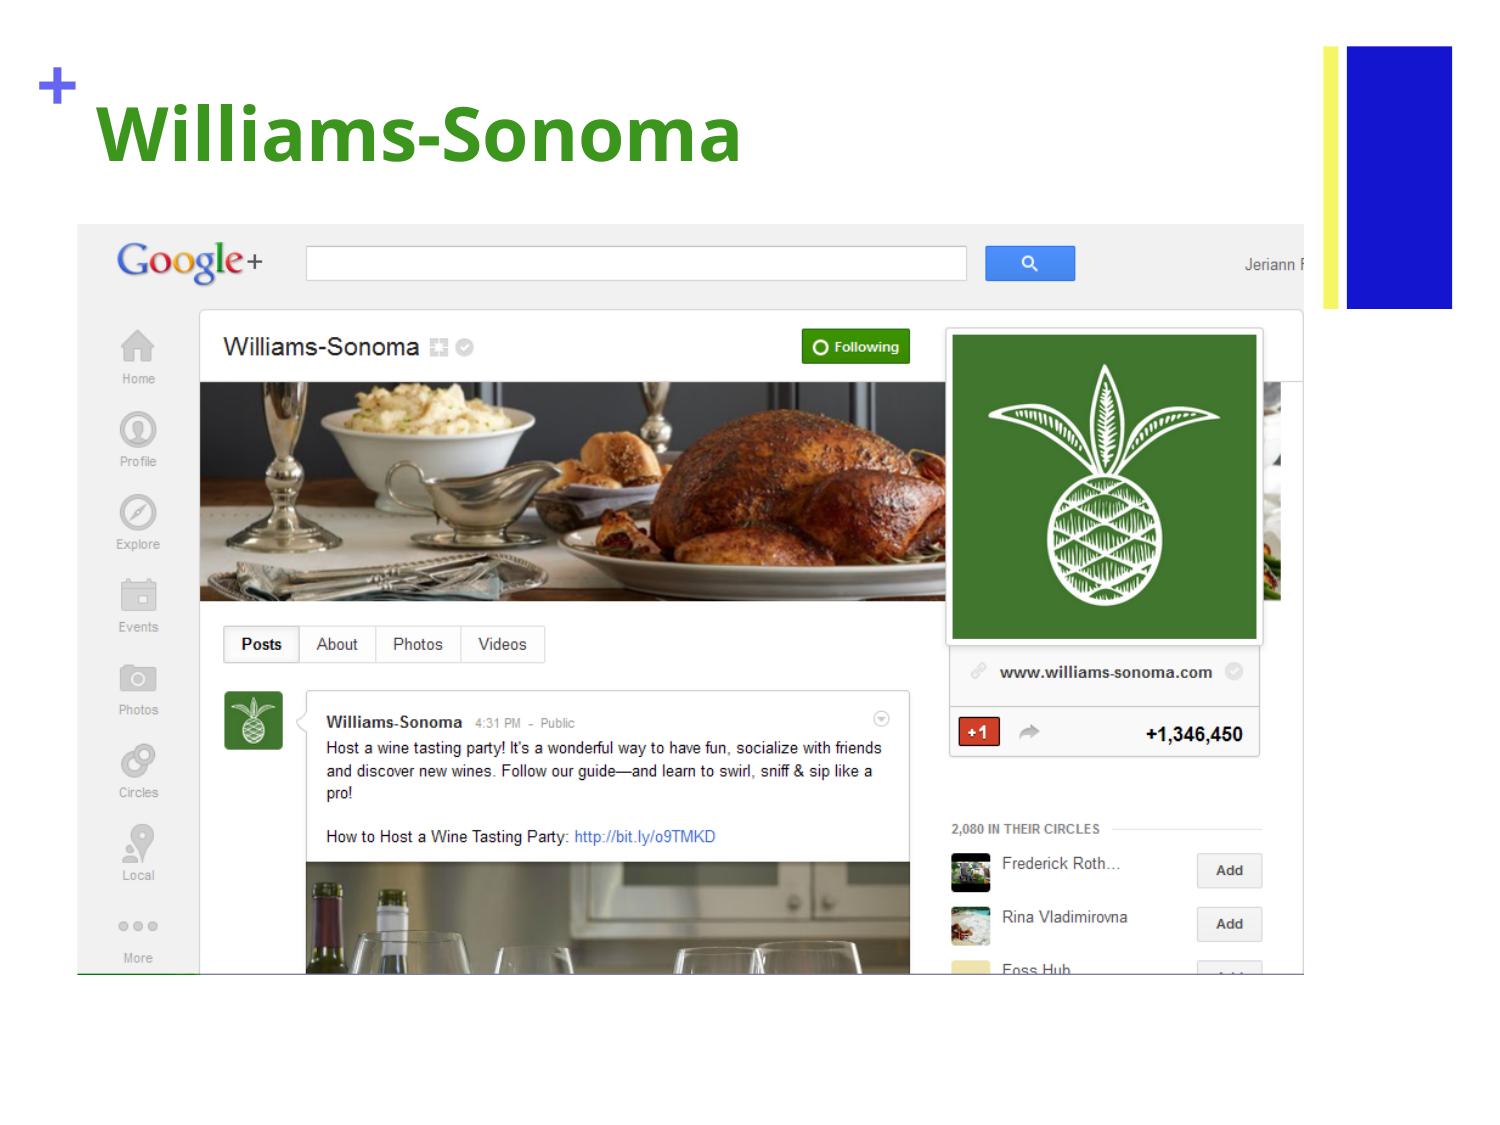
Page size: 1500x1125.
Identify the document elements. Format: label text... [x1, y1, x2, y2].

picture [74, 224, 1305, 976]
title Williams-Sonoma [81, 79, 1322, 263]
